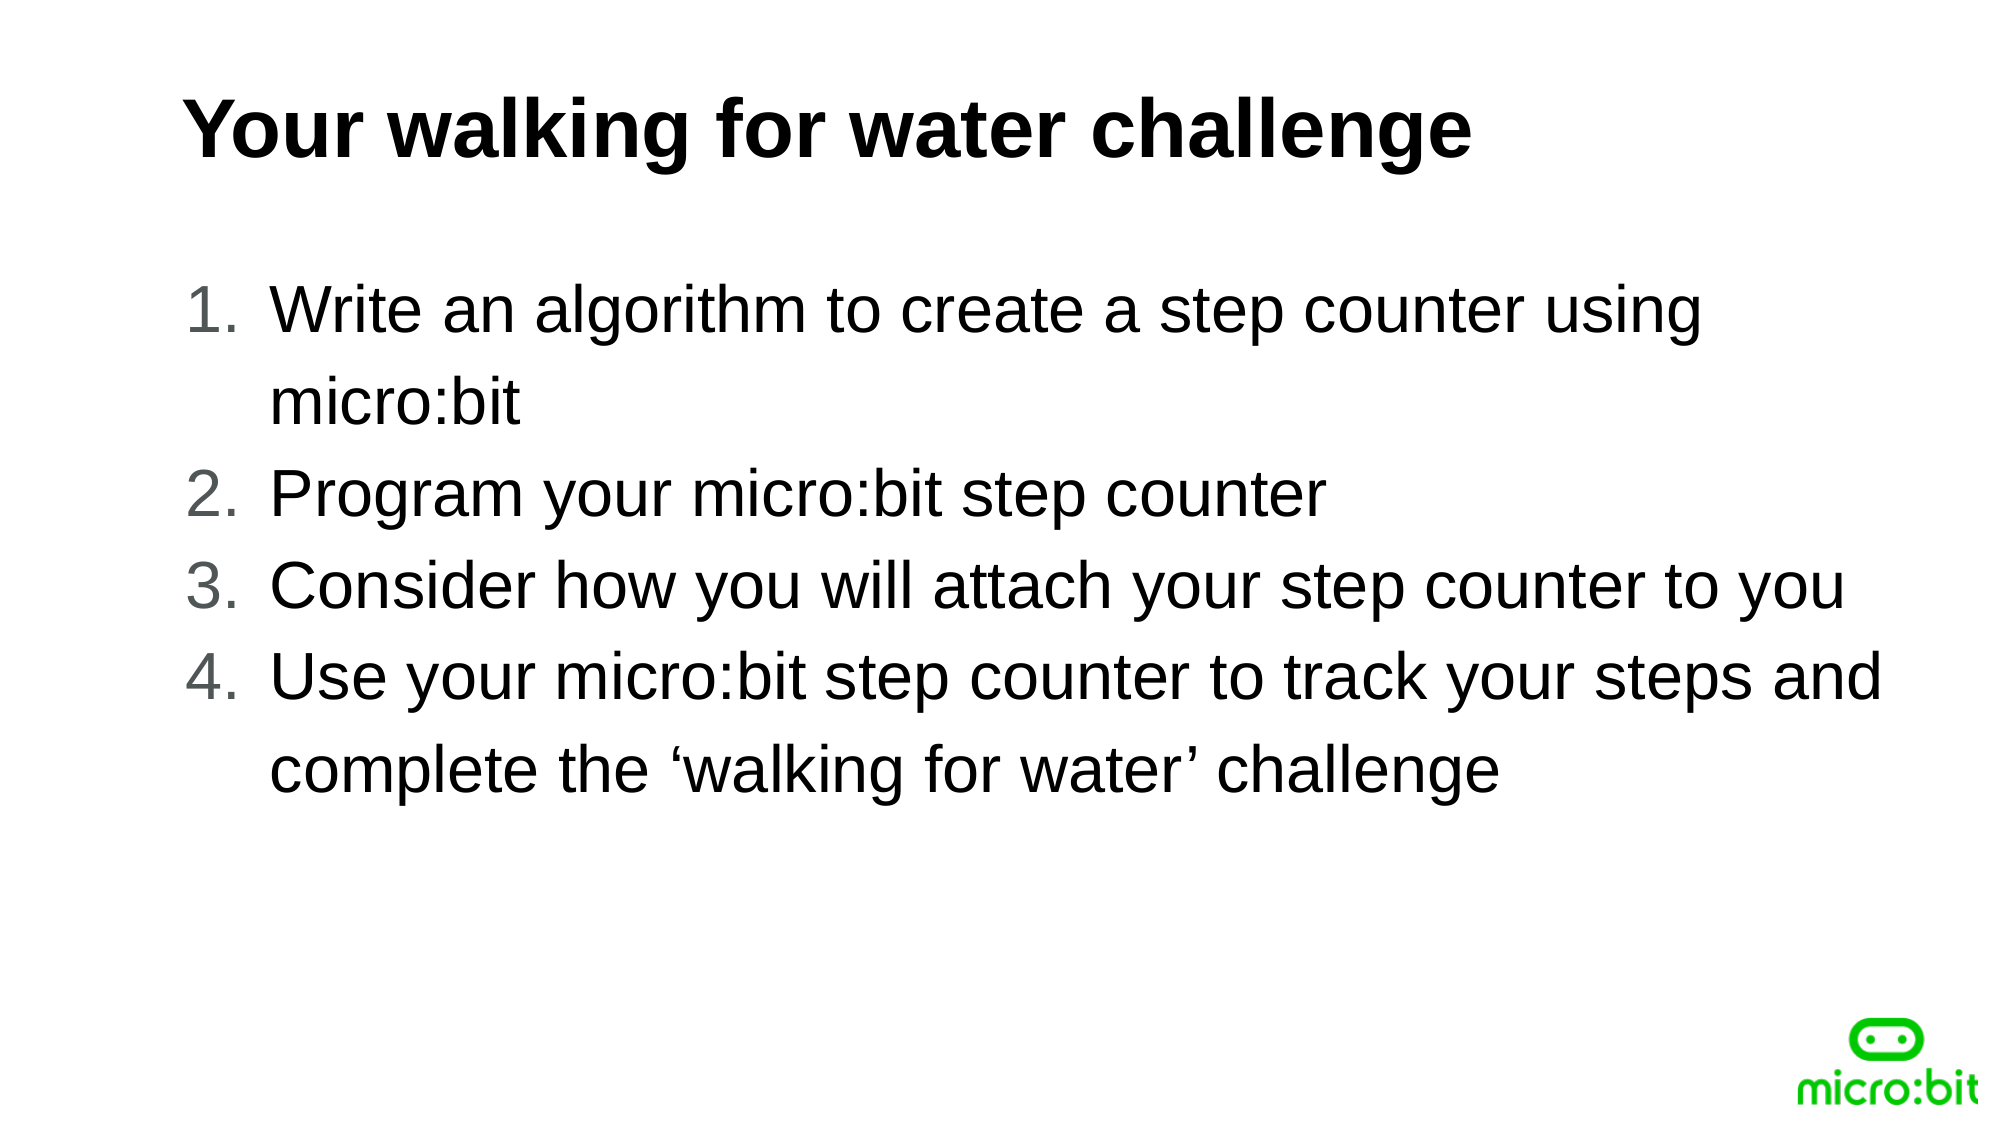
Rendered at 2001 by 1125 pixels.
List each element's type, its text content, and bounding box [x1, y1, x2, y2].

picture [1797, 1017, 1978, 1106]
text_box Your walking for water challenge Write an algorithm to create a step counter using micro:bit Program your micro:bit step counter Consider how you will attach your step counter to you Use your micro:bit step counter to track your steps and complete the ‘walking for water’ challenge [166, 60, 1918, 884]
